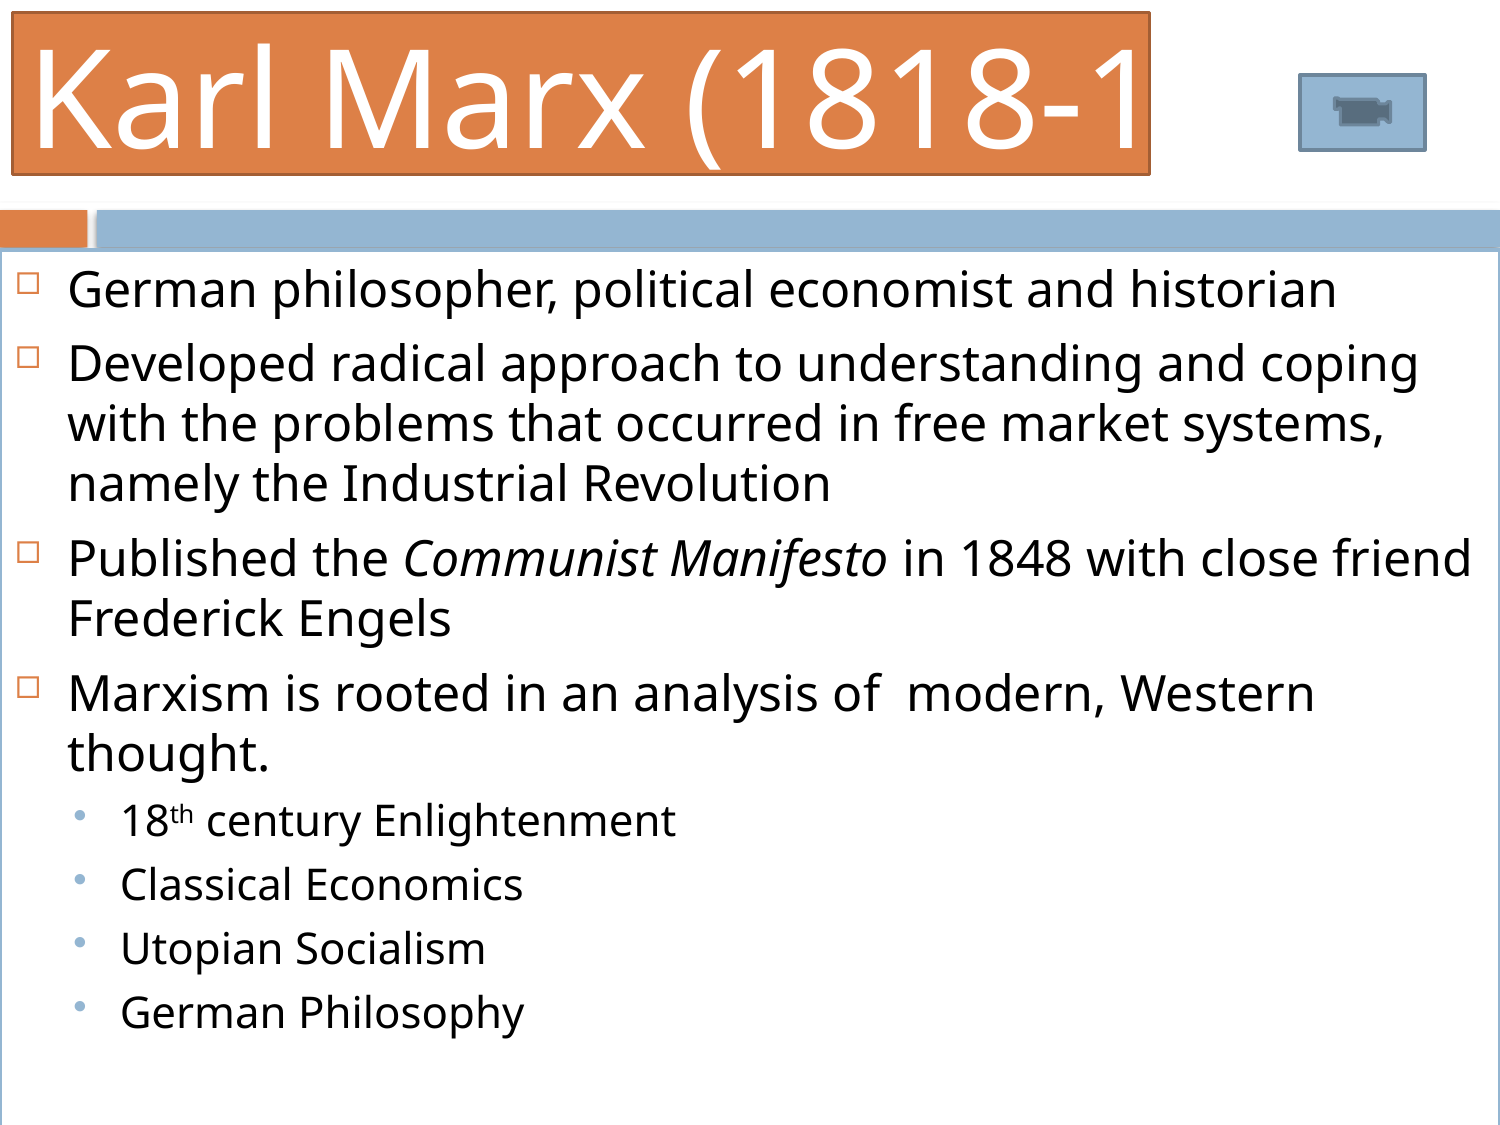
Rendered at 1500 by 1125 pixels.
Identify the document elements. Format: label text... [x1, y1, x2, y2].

text_box [1298, 73, 1427, 152]
text_box Karl Marx (1818-1883) [11, 11, 1151, 176]
list German philosopher, political economist and historian Developed radical approach to understanding and coping with the problems that occurred in free market systems, namely the Industrial Revolution Published the Communist Manifesto in 1848 with close friend Frederick Engels Marxism is rooted in an analysis of modern, Western thought. 18th century Enlightenment Classical Economics Utopian Socialism German Philosophy [0, 248, 1500, 1125]
